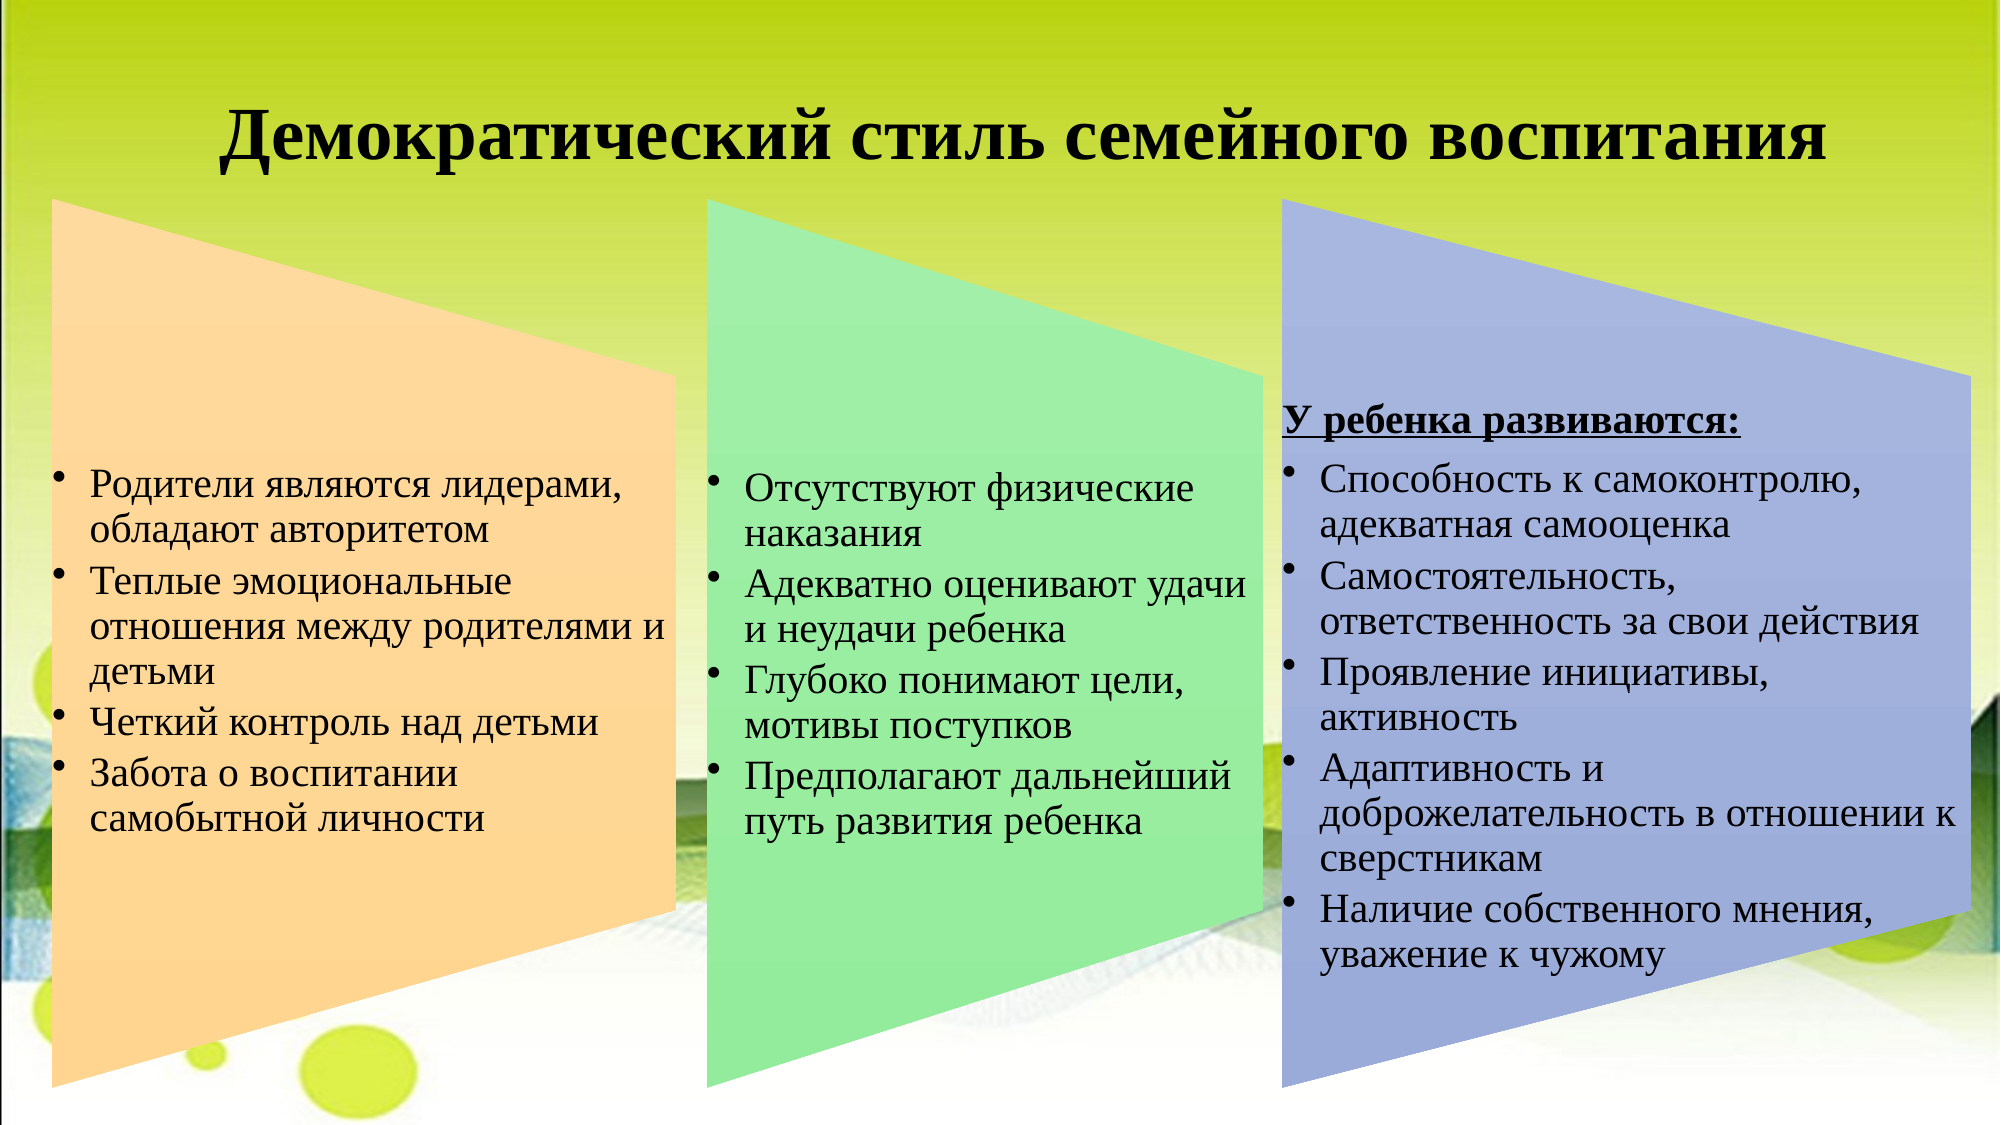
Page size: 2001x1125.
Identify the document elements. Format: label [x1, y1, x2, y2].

text_box [51, 198, 1973, 1088]
picture [0, 0, 2000, 1125]
